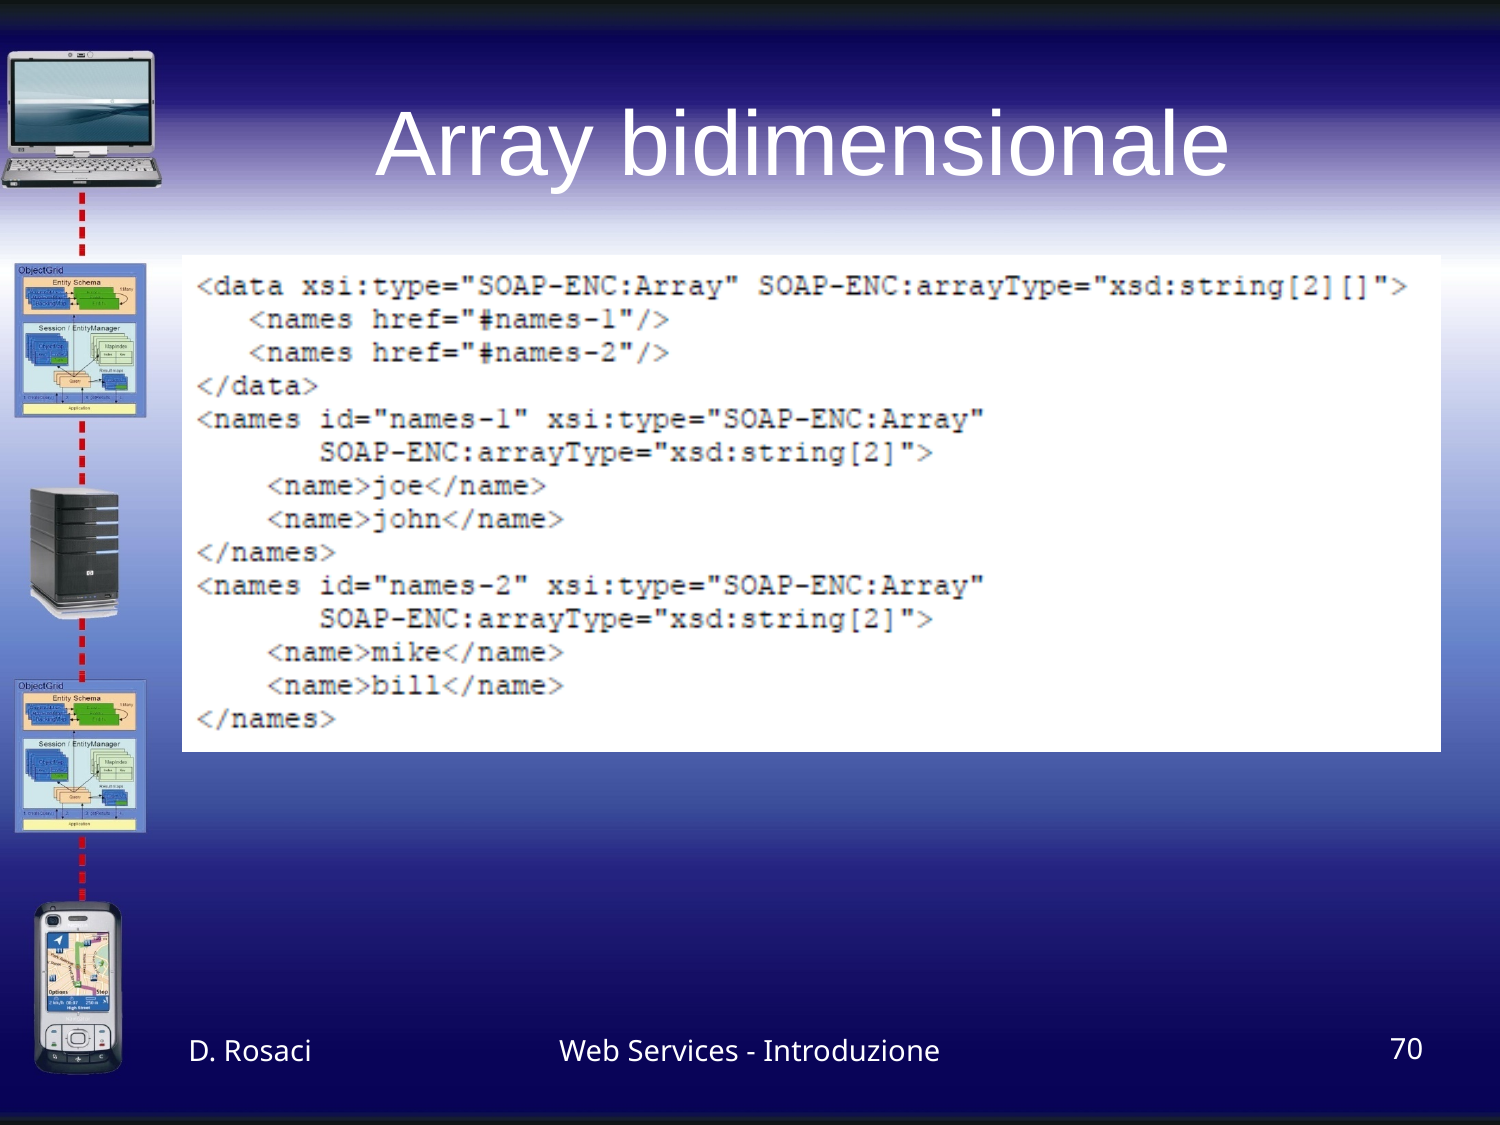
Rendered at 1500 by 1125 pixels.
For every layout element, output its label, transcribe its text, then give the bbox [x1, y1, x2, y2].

title Array bidimensionale [182, 44, 1426, 233]
picture [0, 0, 1500, 1125]
slide_number D. Rosaci [74, 1024, 426, 1103]
footer Web Services - Introduzione [512, 1024, 988, 1103]
